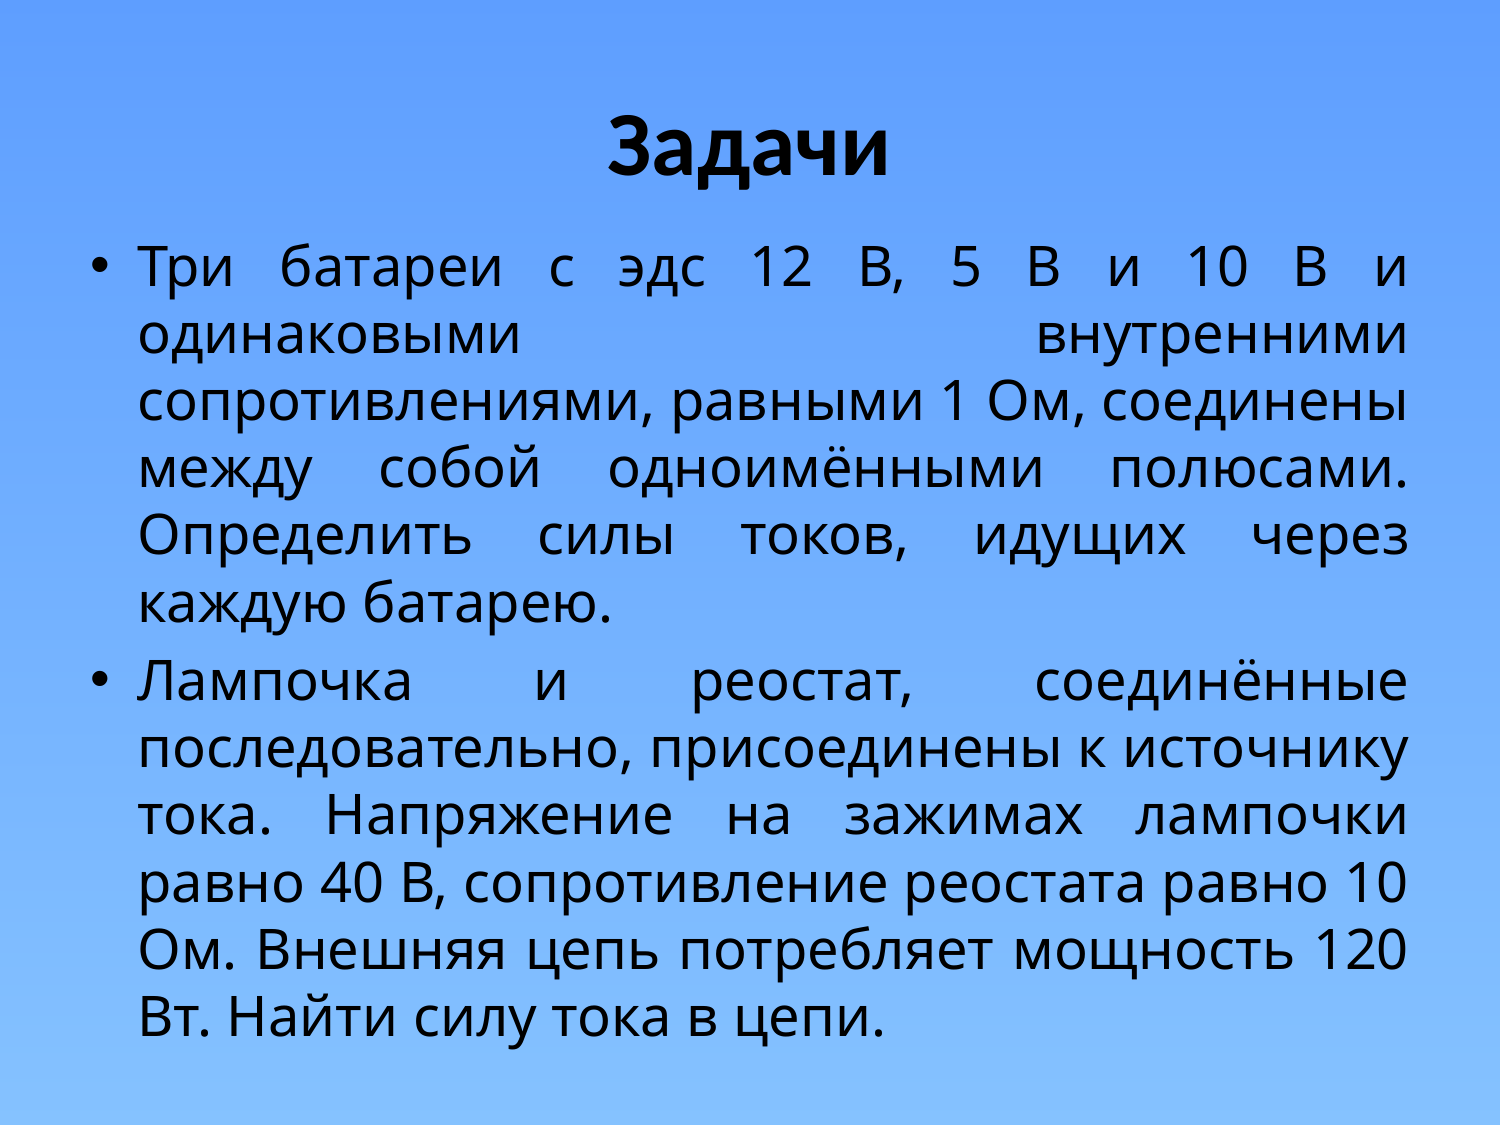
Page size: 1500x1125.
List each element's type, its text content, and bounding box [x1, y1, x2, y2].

list Три батареи с эдс 12 В, 5 В и 10 В и одинаковыми внутренними сопротивлениями, равными 1 Ом, соединены между собой одноимёнными полюсами. Определить силы токов, идущих через каждую батарею. Лампочка и реостат, соединённые последовательно, присоединены к источнику тока. Напряжение на зажимах лампочки равно 40 В, сопротивление реостата равно 10 Ом. Внешняя цепь потребляет мощность 120 Вт. Найти силу тока в цепи. [75, 222, 1425, 1125]
title Задачи [75, 45, 1425, 222]
